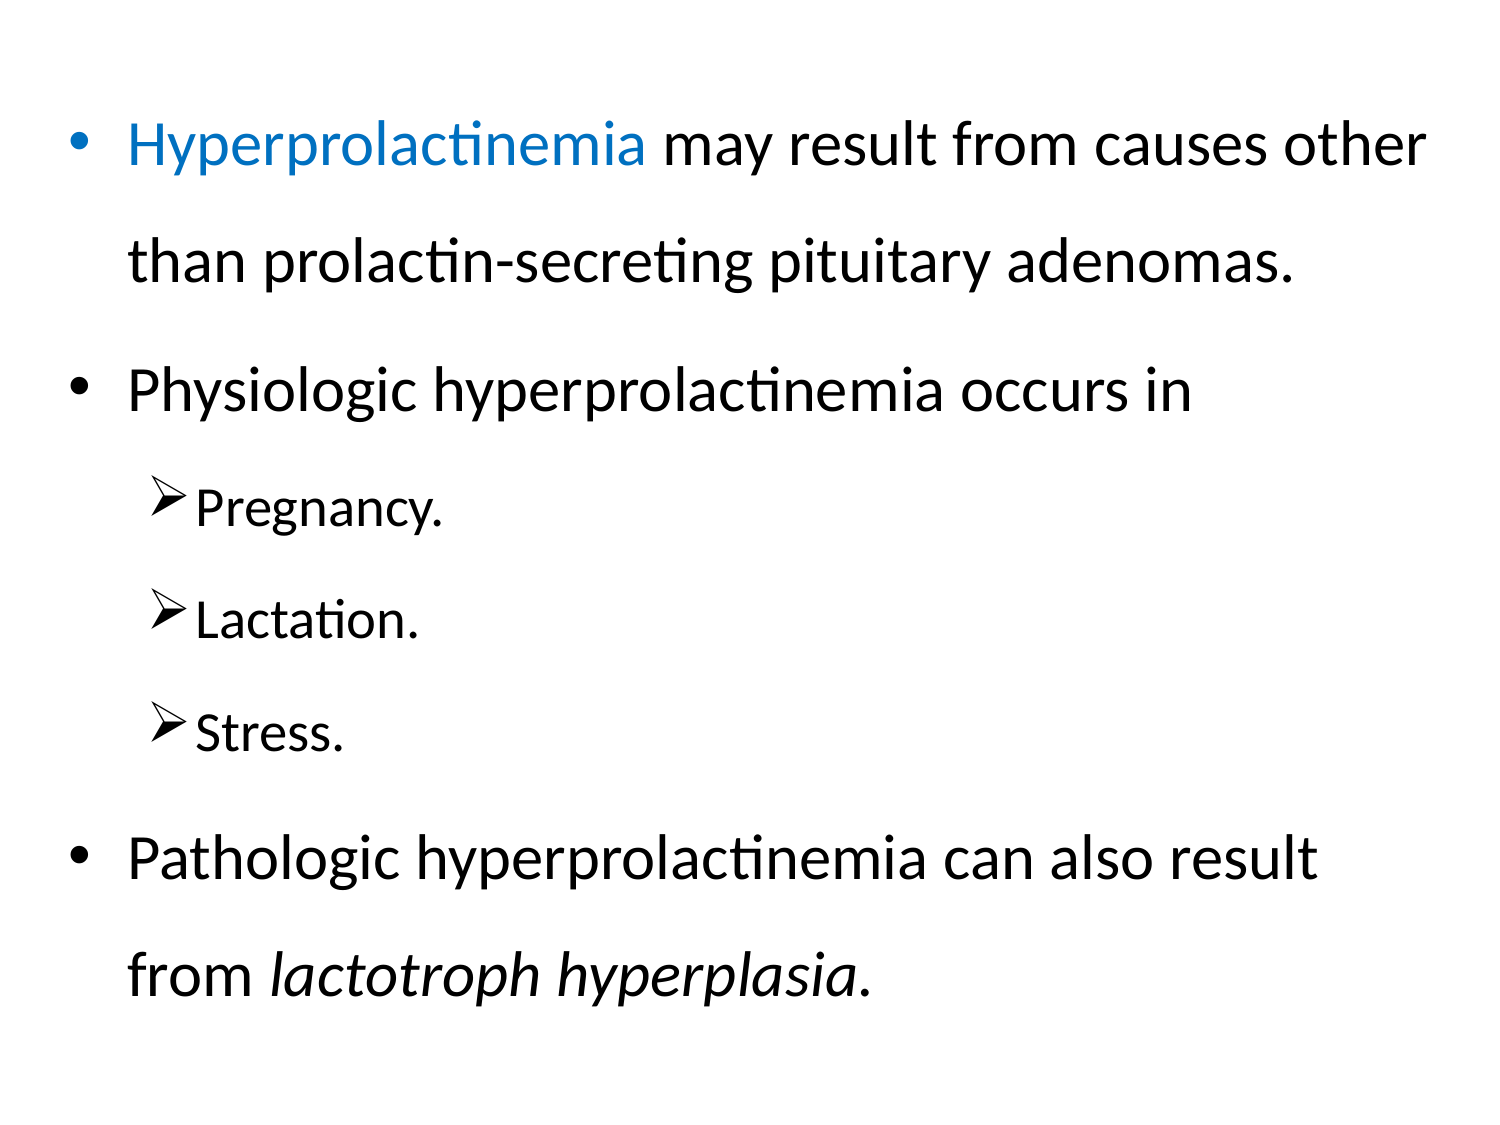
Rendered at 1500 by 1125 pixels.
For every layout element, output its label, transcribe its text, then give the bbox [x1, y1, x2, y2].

list Hyperprolactinemia may result from causes other than prolactin-secreting pituitary adenomas. Physiologic hyperprolactinemia occurs in Pregnancy. Lactation. Stress. Pathologic hyperprolactinemia can also result from lactotroph hyperplasia. [53, 54, 1447, 1059]
